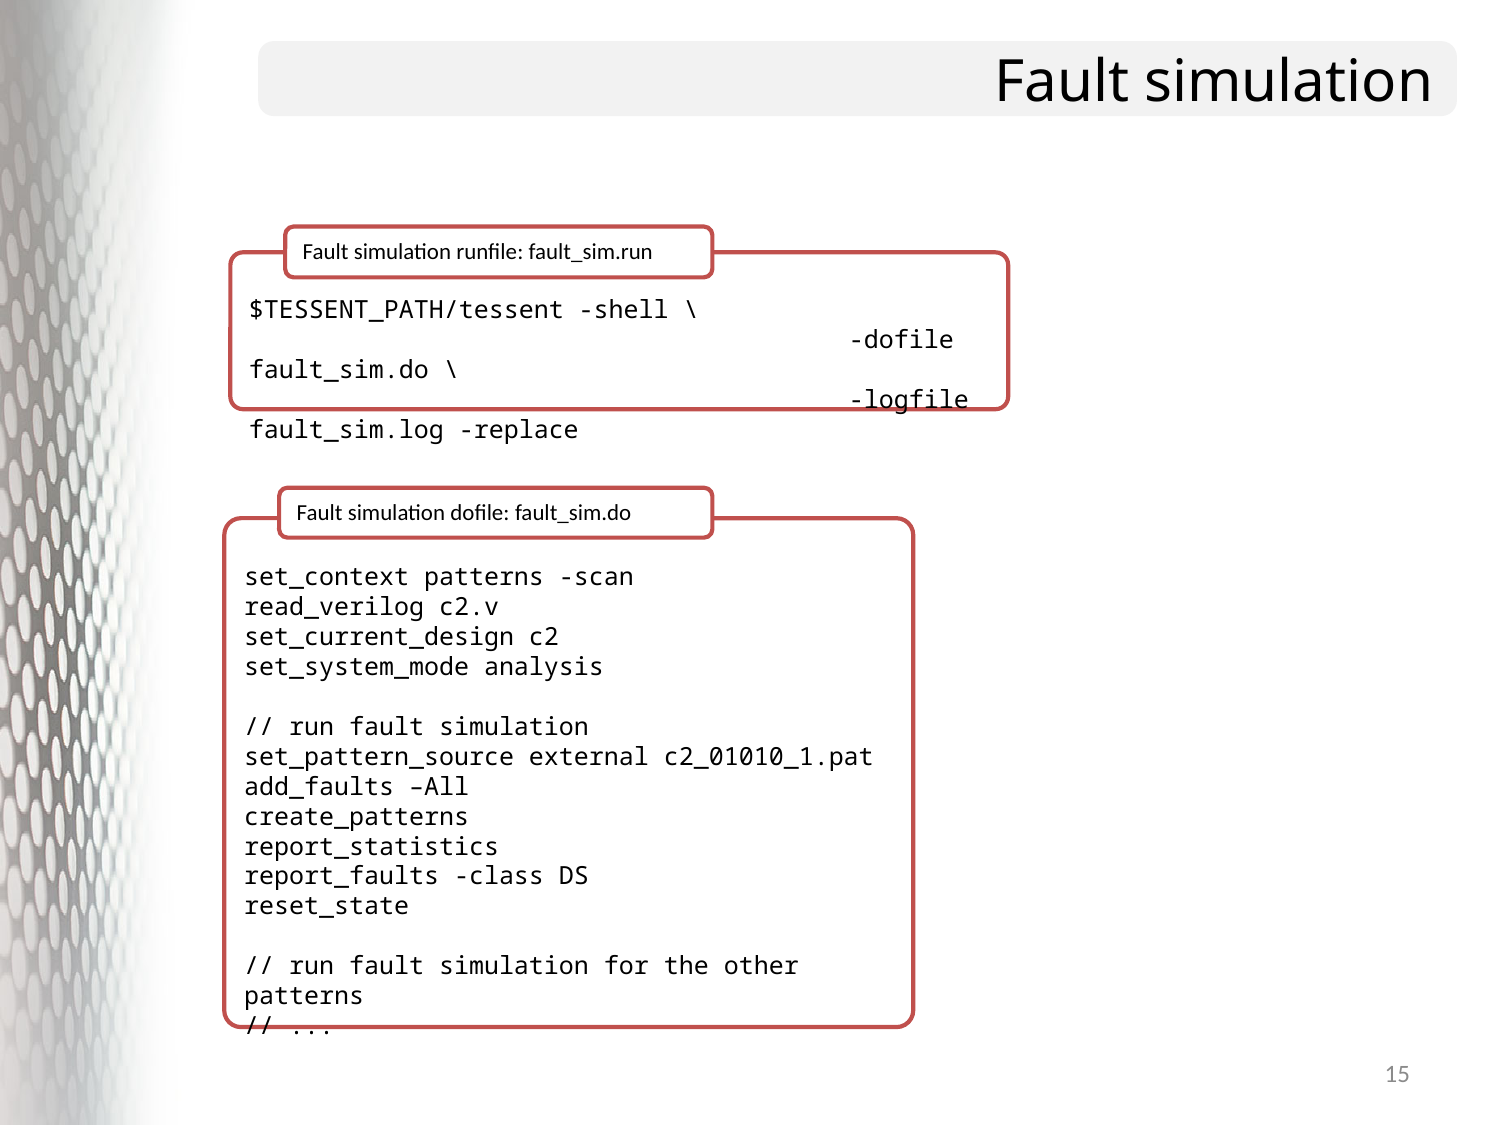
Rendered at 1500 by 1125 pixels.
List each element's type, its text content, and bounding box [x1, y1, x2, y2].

title Fault simulation [258, 40, 1449, 117]
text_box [224, 487, 914, 1028]
picture [0, 0, 200, 1125]
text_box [230, 226, 1009, 410]
slide_number 15 [1074, 1042, 1425, 1103]
